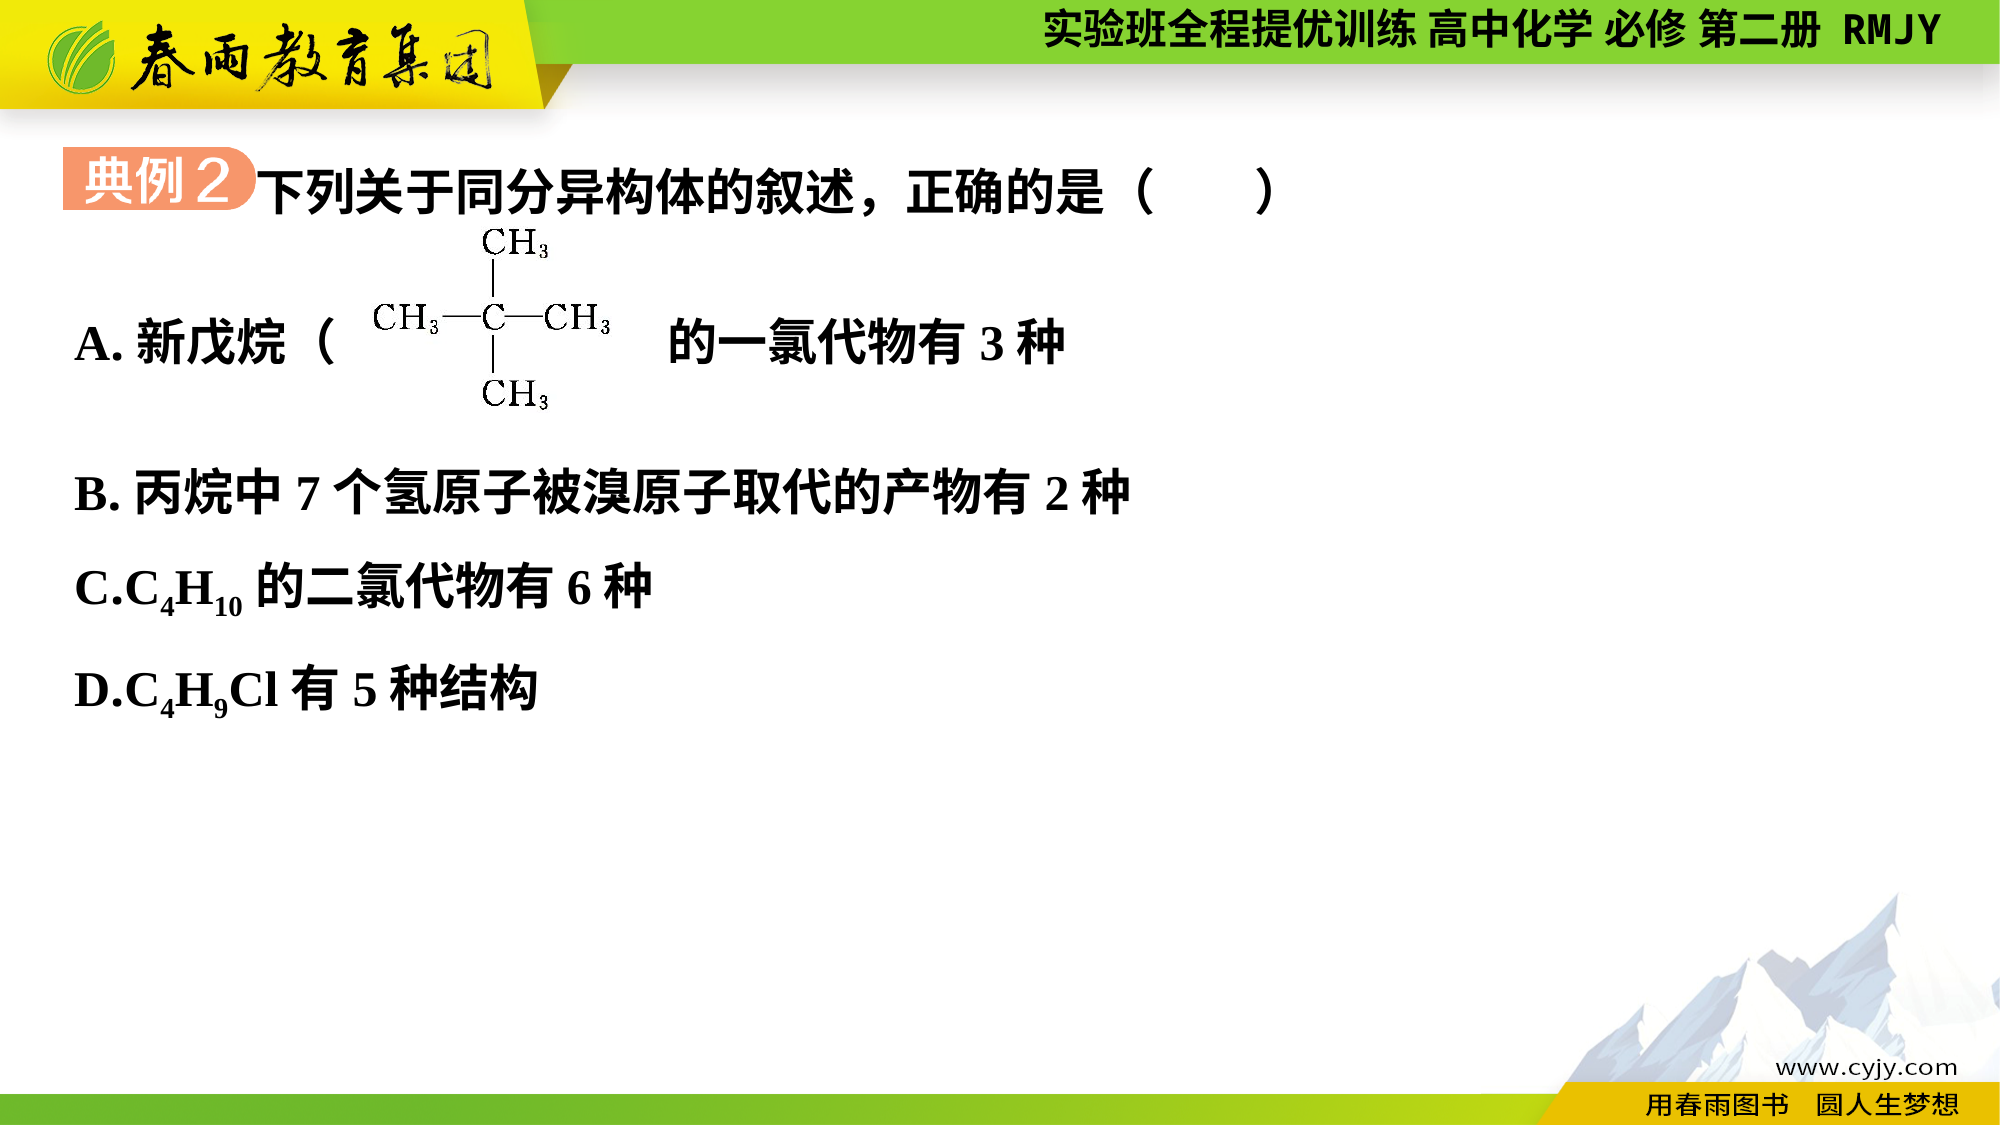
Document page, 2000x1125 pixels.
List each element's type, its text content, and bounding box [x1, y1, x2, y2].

picture [0, 0, 2000, 1125]
list 下列关于同分异构体的叙述，正确的是（ ） A.新戊烷（ ）的一氯代物有3种 B.丙烷中7个氢原子被溴原子取代的产物有2种 C.C4H10的二氯代物有6种 D.C4H9Cl有5种结构 [59, 122, 1944, 714]
